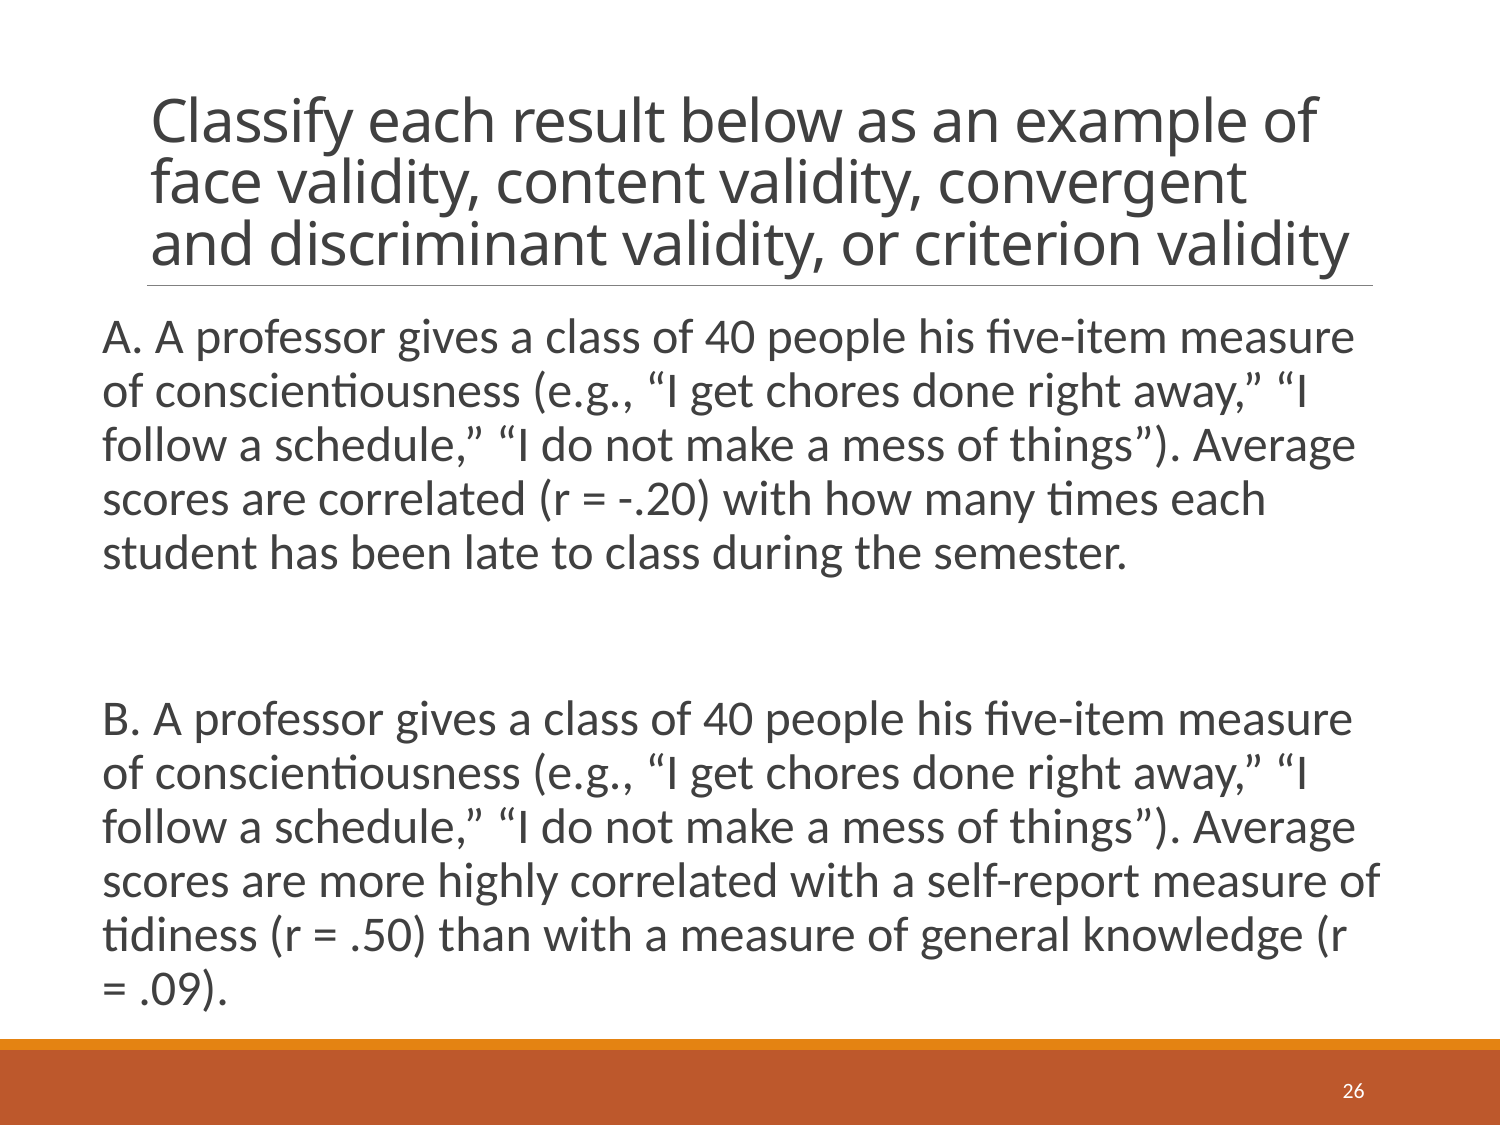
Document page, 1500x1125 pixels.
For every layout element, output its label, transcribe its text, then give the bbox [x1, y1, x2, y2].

title Classify each result below as an example of face validity, content validity, convergent and discriminant validity, or criterion validity [135, 47, 1373, 285]
list A. A professor gives a class of 40 people his five-item measure of conscientiousness (e.g., “I get chores done right away,” “I follow a schedule,” “I do not make a mess of things”). Average scores are correlated (r = -.20) with how many times each student has been late to class during the semester. B. A professor gives a class of 40 people his five-item measure of conscientiousness (e.g., “I get chores done right away,” “I follow a schedule,” “I do not make a mess of things”). Average scores are more highly correlated with a self-report measure of tidiness (r = .50) than with a measure of general knowledge (r = .09). [86, 302, 1385, 963]
slide_number 26 [1218, 1059, 1380, 1120]
